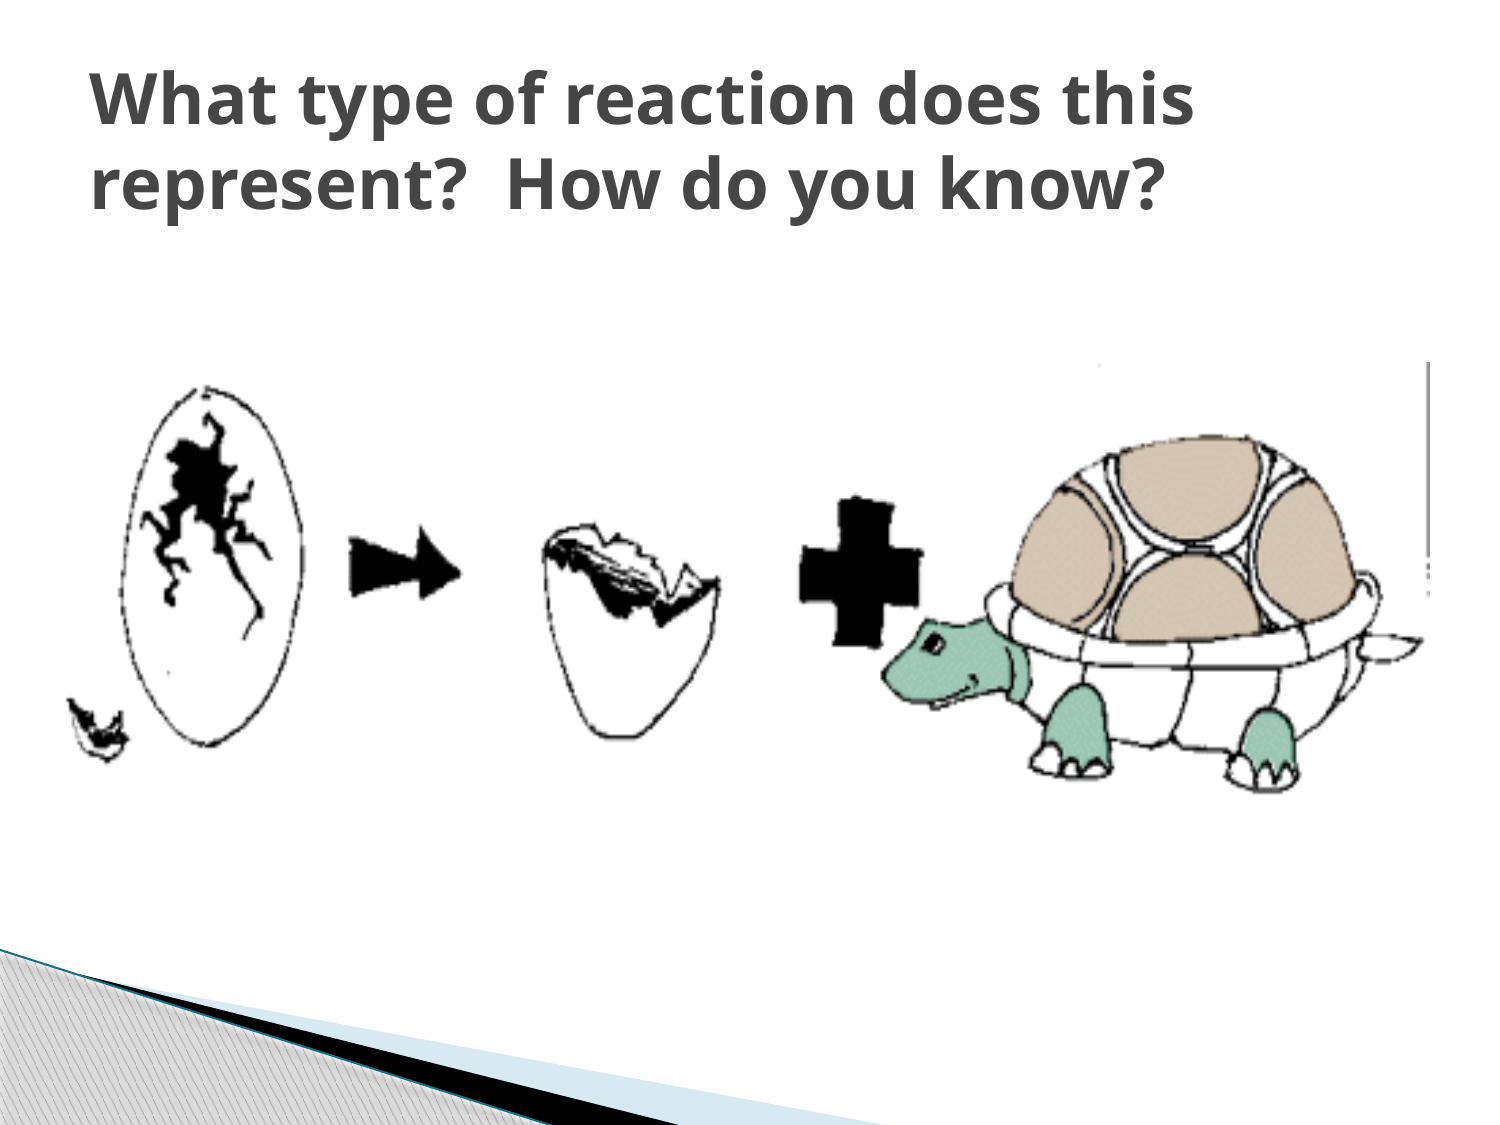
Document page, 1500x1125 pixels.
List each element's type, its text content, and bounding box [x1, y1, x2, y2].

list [62, 362, 1431, 813]
title What type of reaction does this represent? How do you know? [75, 45, 1425, 233]
